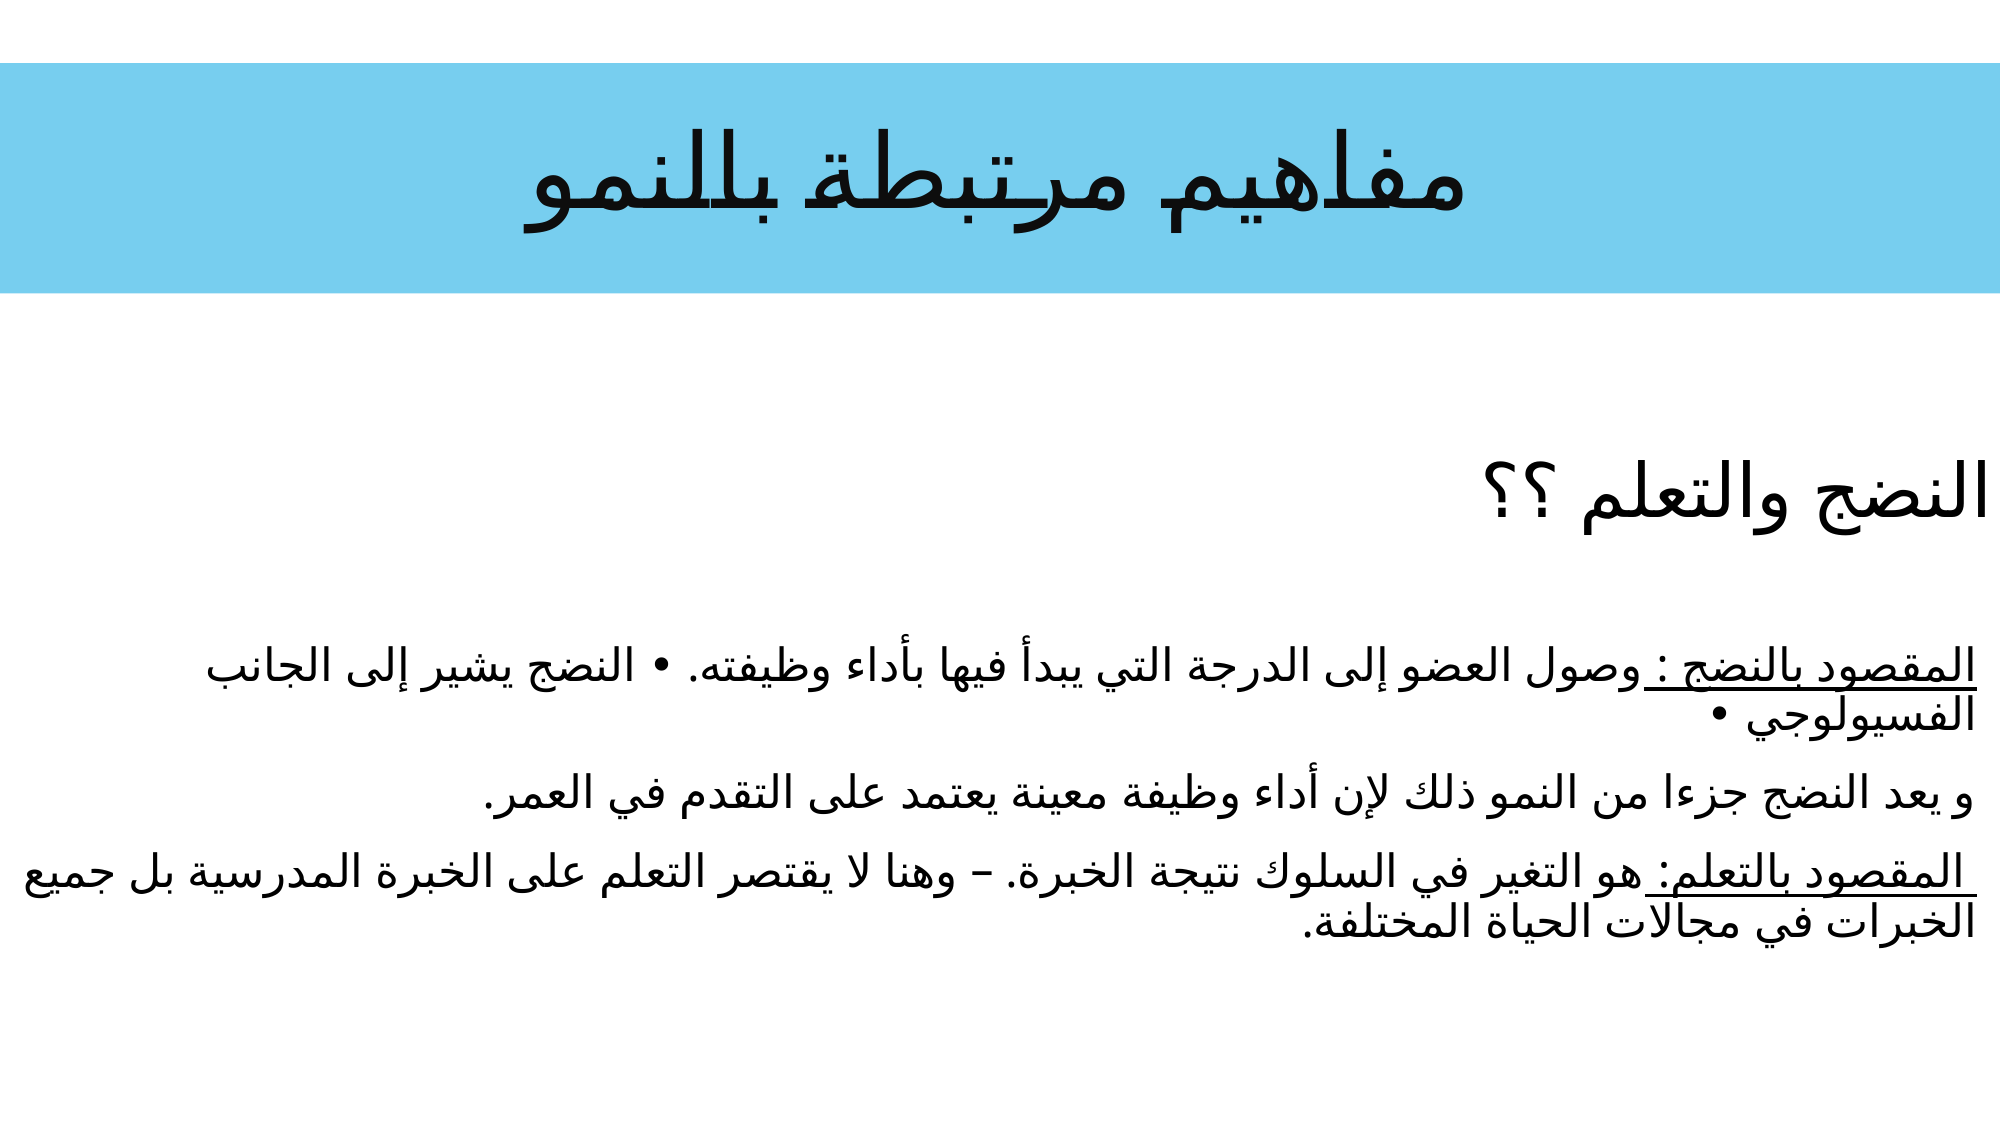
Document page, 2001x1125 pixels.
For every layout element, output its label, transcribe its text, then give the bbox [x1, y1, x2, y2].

title مفاهيم مرتبطة بالنمو [0, 63, 2000, 294]
list النضج والتعلم ؟؟ المقصود بالنضج : وصول العضو إلى الدرجة التي يبدأ فيها بأداء وظيفته. • النضج يشير إلى الجانب الفسيولوجي • و يعد النضج جزءا من النمو ذلك لإن أداء وظيفة معينة يعتمد على التقدم في العمر. المقصود بالتعلم: هو التغير في السلوك نتيجة الخبرة. – وهنا لا يقتصر التعلم على الخبرة المدرسية بل جميع الخبرات في مجالات الحياة المختلفة. [0, 326, 2000, 1125]
